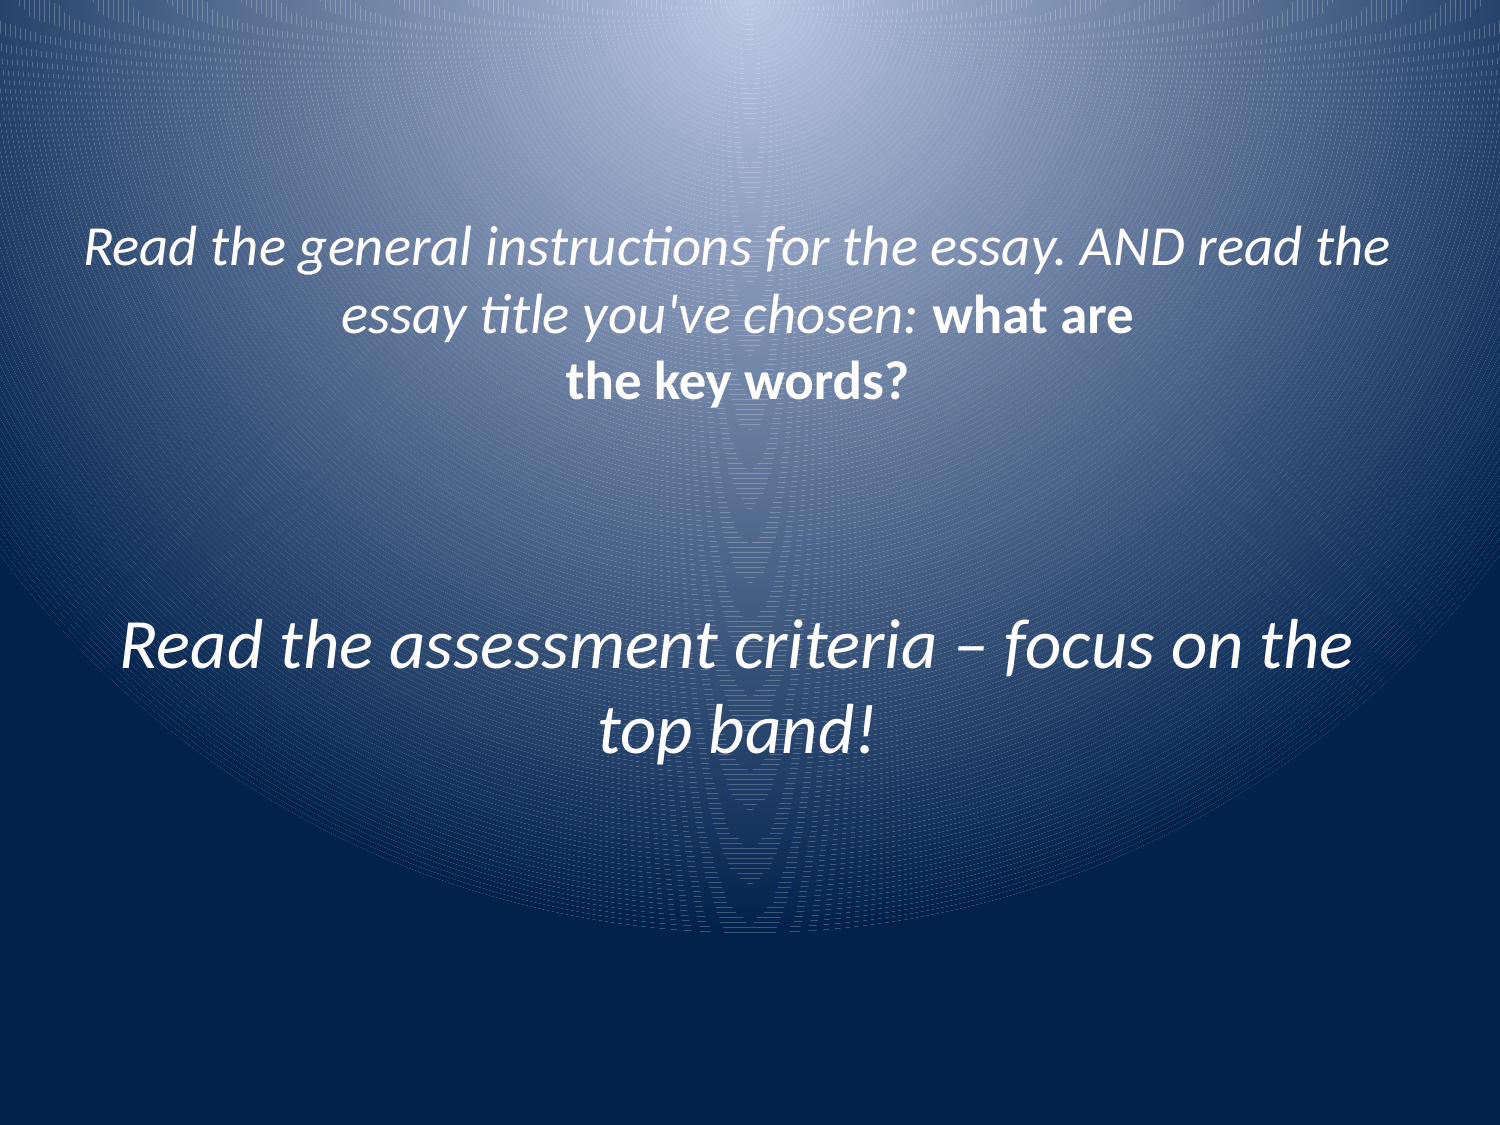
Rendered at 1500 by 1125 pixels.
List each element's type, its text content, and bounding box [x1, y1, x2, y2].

title Read the general instructions for the essay. AND read the essay title you've chosen: what are the key words? Read the assessment criteria – focus on the top band! [62, 62, 1413, 1025]
